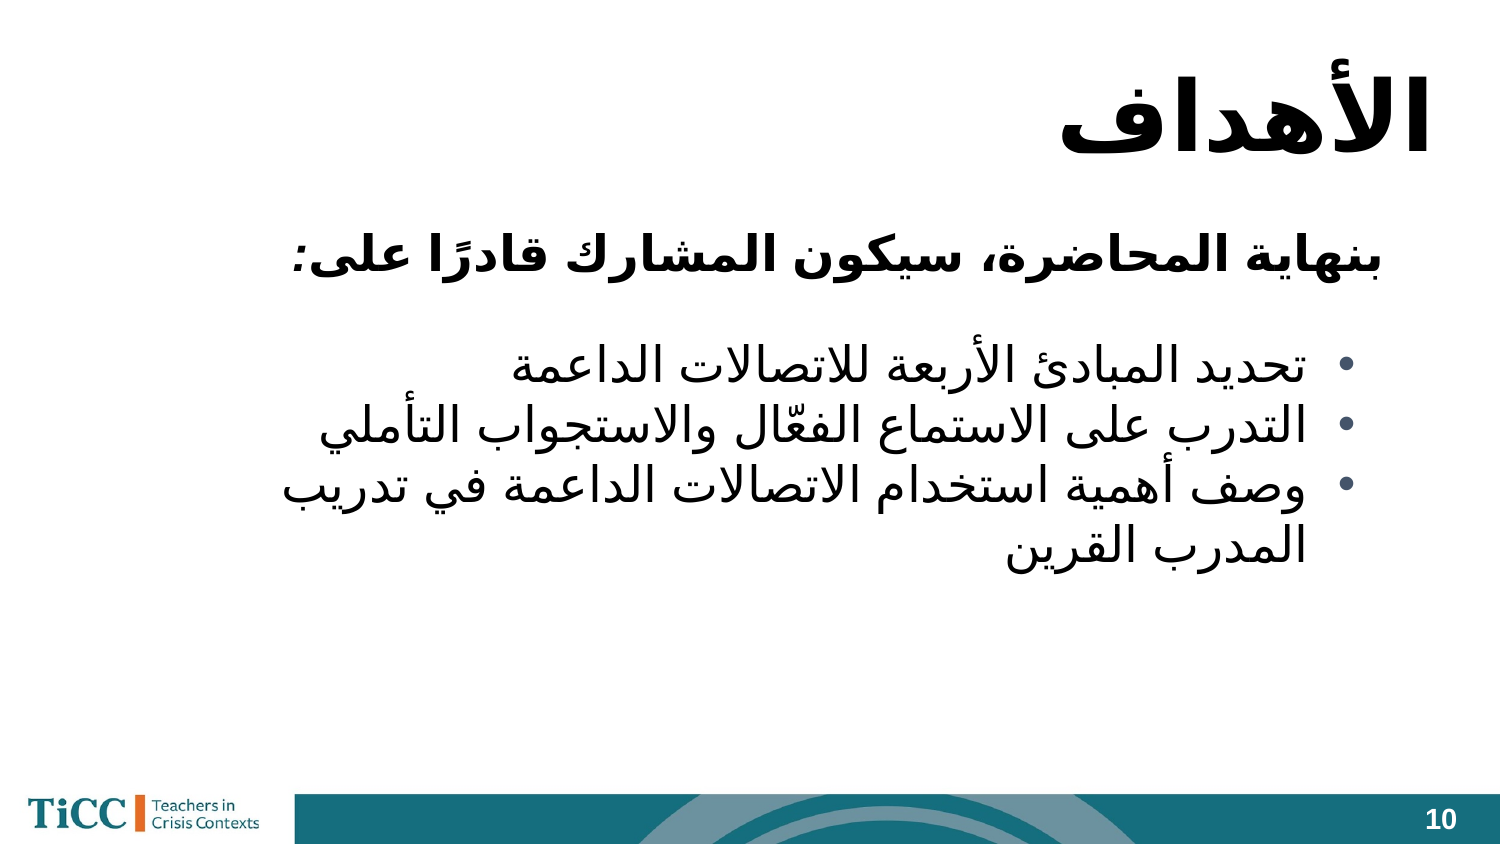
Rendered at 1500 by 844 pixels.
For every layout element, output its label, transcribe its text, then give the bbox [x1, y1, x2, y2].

text_box بنهاية المحاضرة، سيكون المشارك قادرًا على: [118, 214, 1401, 290]
title الأهداف [75, 0, 1450, 187]
list [75, 239, 1425, 808]
text_box تحديد المبادئ الأربعة للاتصالات الداعمة التدرب على الاستماع الفعّال والاستجواب التأملي وصف أهمية استخدام الاتصالات الداعمة في تدريب المدرب القرين [129, 317, 1371, 766]
slide_number ‹#› [1410, 785, 1500, 844]
picture [0, 0, 1500, 844]
